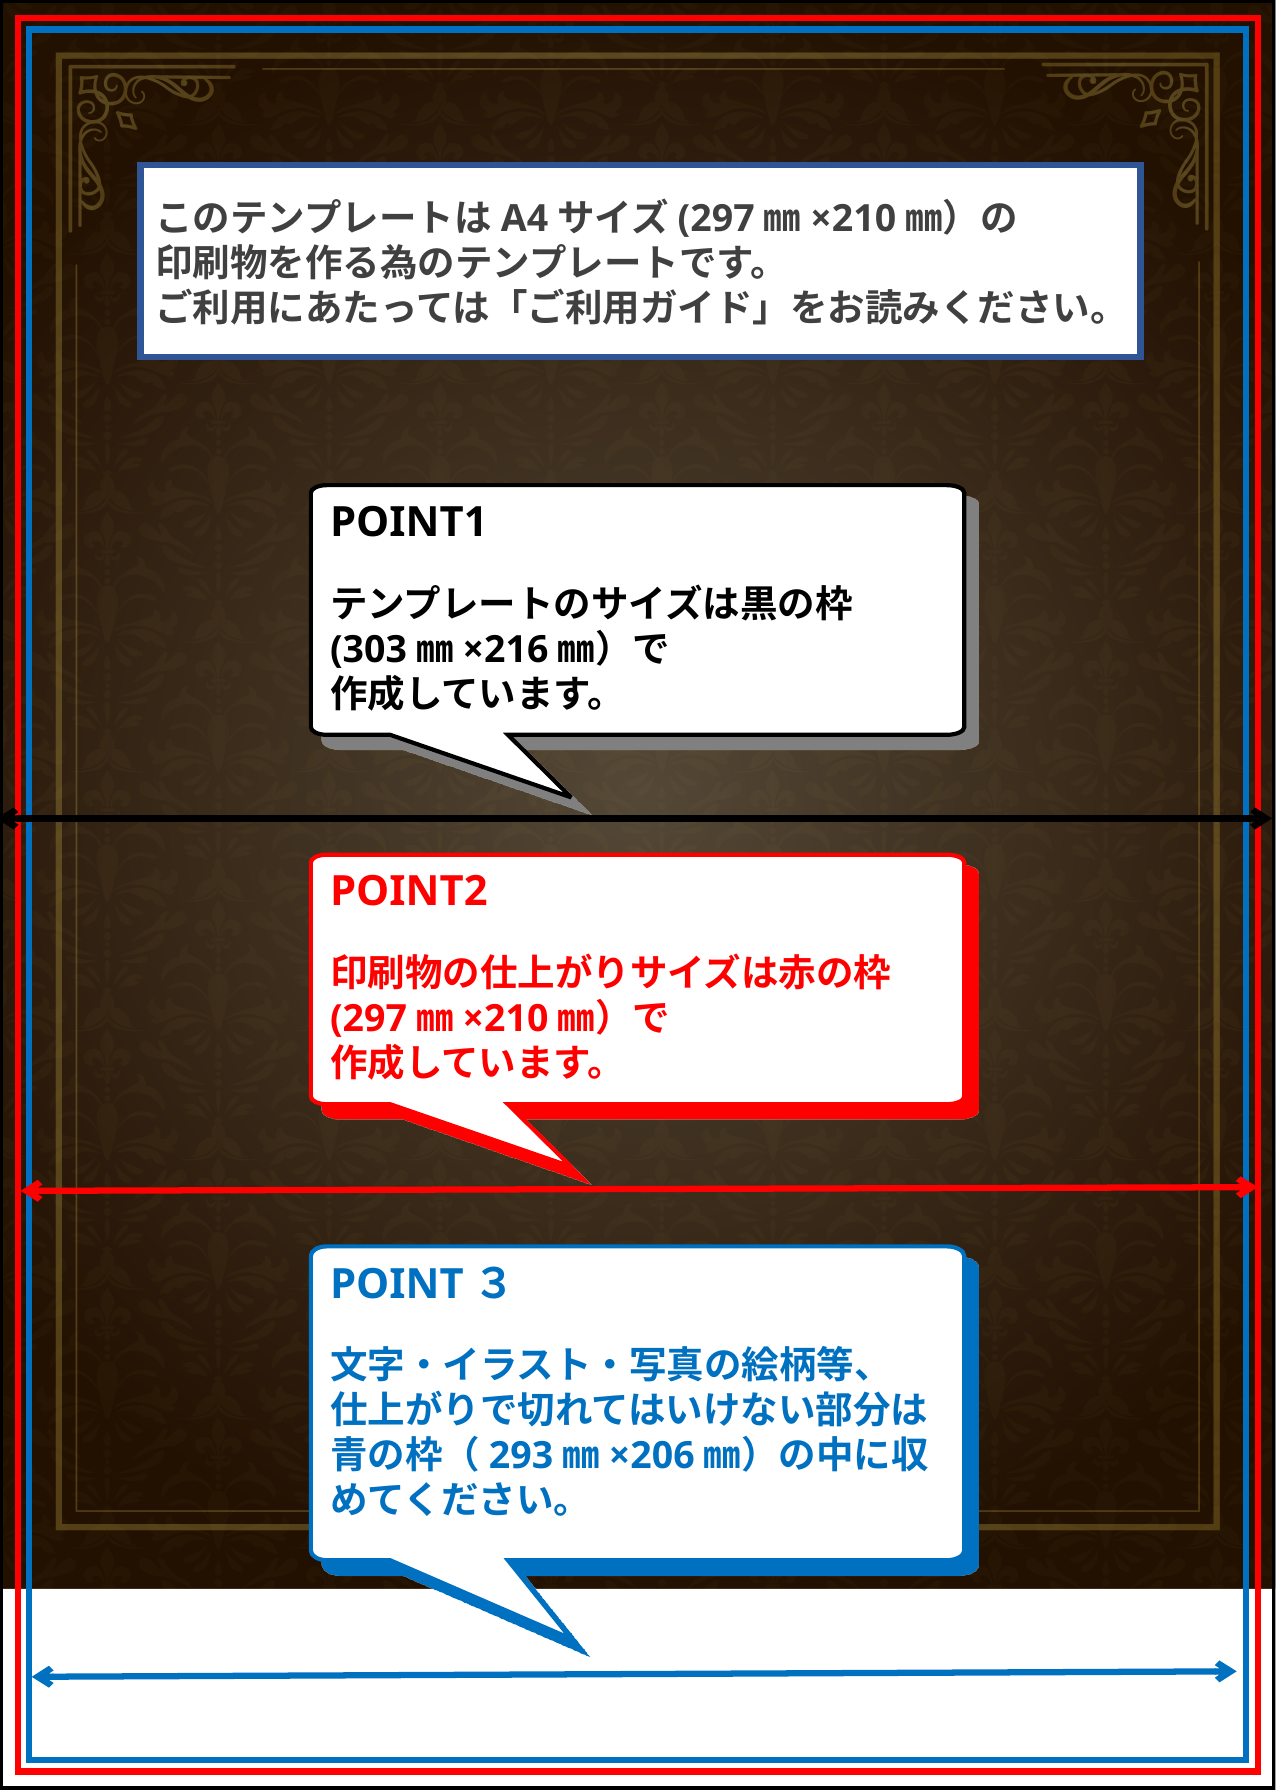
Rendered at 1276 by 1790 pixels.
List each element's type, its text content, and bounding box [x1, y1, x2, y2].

text_box [28, 822, 1247, 1187]
text_box [0, 0, 1276, 1790]
text_box [28, 28, 1247, 815]
text_box POINT2 印刷物の仕上がりサイズは赤の枠(297㎜×210㎜）で 作成しています。 [310, 854, 965, 1167]
text_box POINT３ 文字・イラスト・写真の絵柄等、 仕上がりで切れてはいけない部分は 青の枠（293㎜×206㎜）の中に収めてください。 [310, 1246, 965, 1639]
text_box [31, 1671, 1237, 1677]
text_box [17, 822, 1259, 1773]
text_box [20, 1187, 1258, 1191]
text_box [17, 17, 1259, 815]
text_box [28, 1191, 1247, 1761]
text_box このテンプレートはA4サイズ(297㎜×210㎜）の 印刷物を作る為のテンプレートです。 ご利用にあたっては「ご利用ガイド」をお読みください。 [140, 164, 1142, 358]
text_box POINT1 テンプレートのサイズは黒の枠 (303㎜×216㎜）で 作成しています。 [310, 485, 965, 798]
